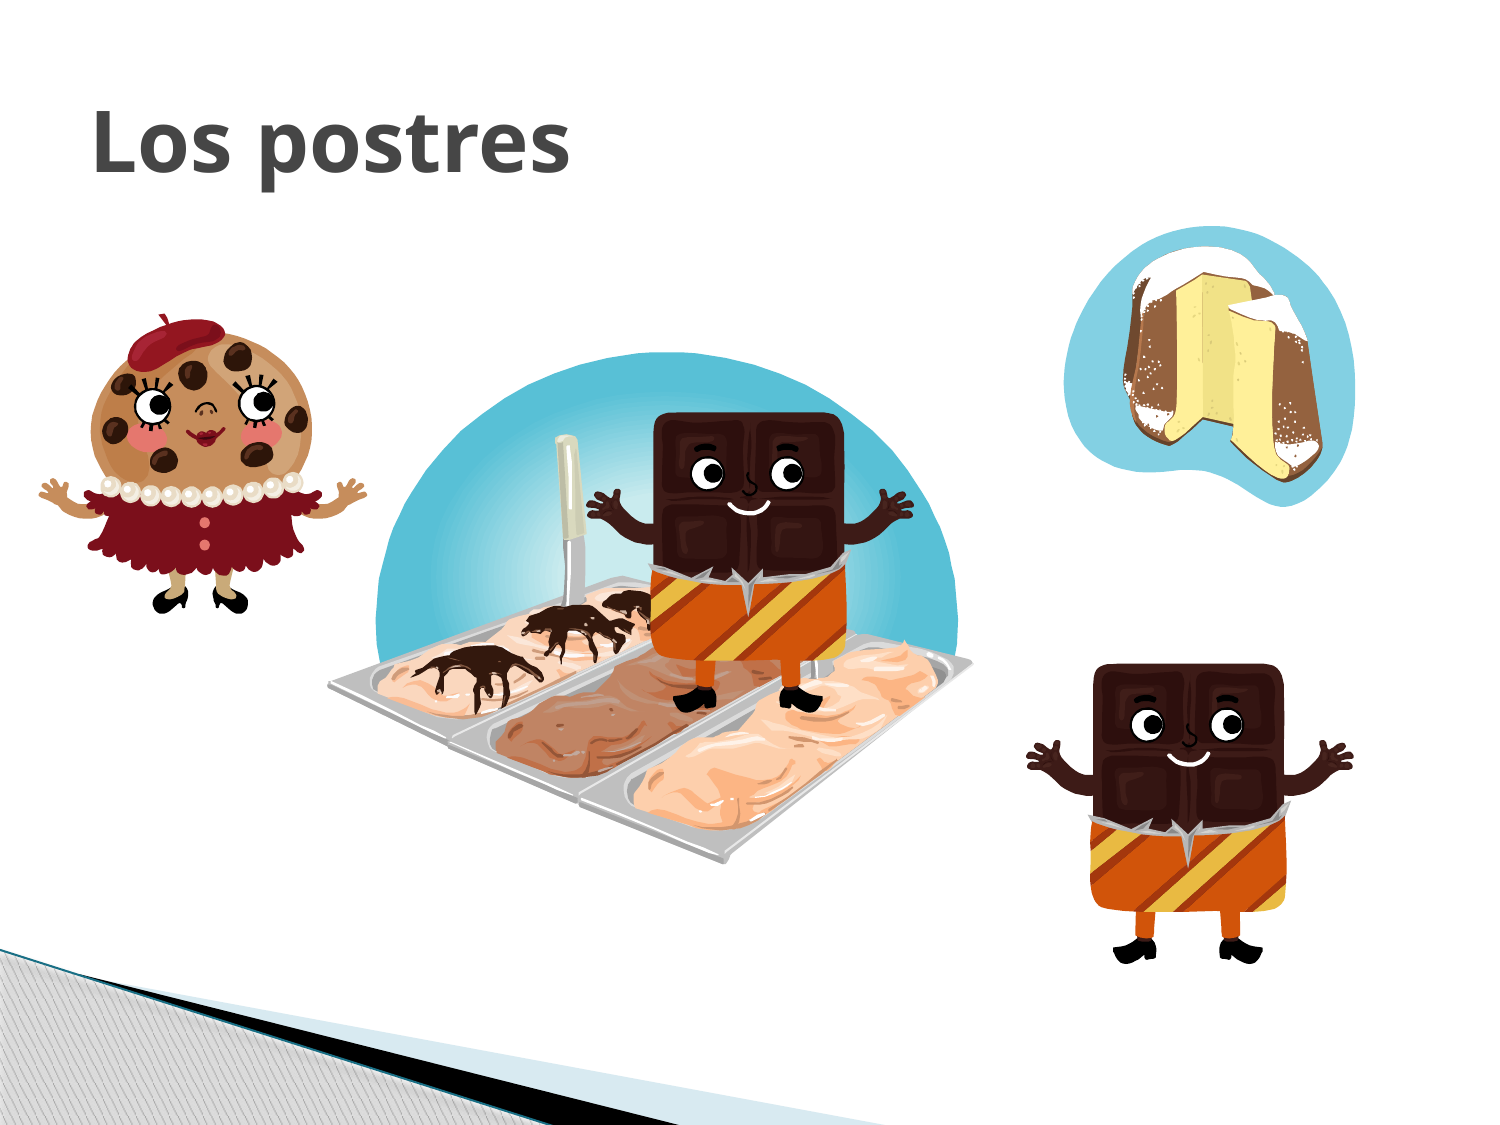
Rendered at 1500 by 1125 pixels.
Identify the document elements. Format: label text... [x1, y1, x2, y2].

picture [1062, 224, 1357, 509]
title Los postres [75, 45, 1425, 233]
picture [1024, 662, 1355, 966]
picture [37, 312, 977, 867]
